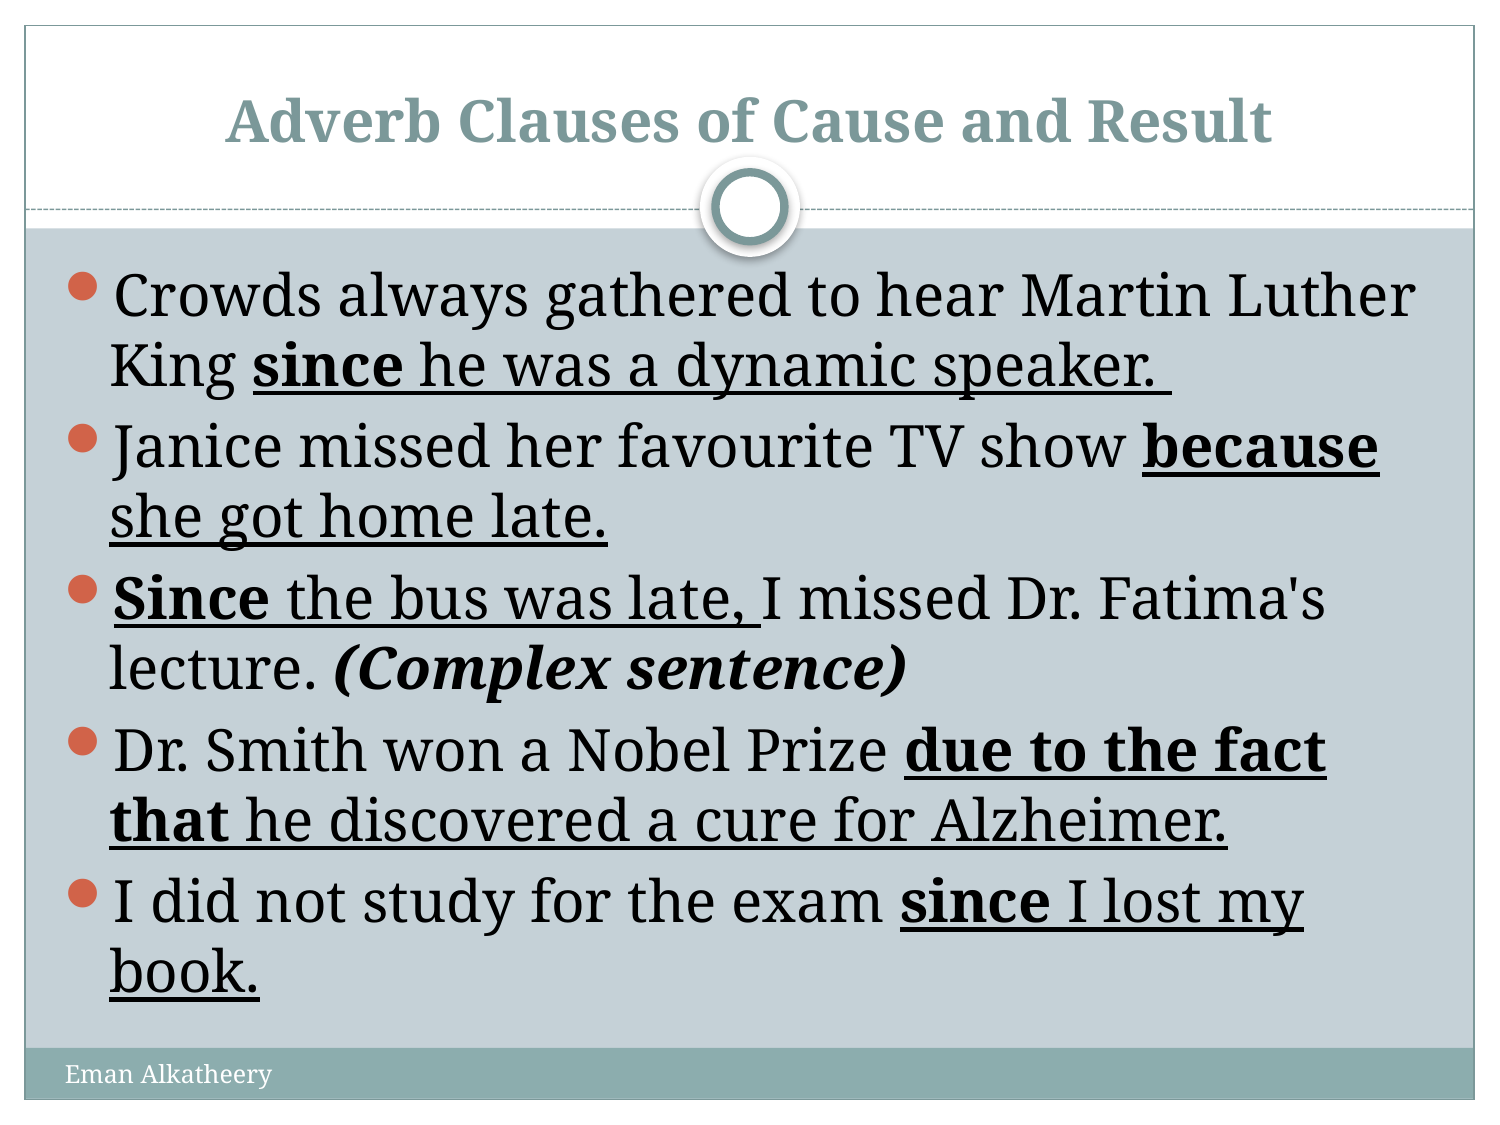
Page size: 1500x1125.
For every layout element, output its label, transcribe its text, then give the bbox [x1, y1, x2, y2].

footer Eman Alkatheery [50, 1051, 638, 1112]
title Adverb Clauses of Cause and Result [49, 37, 1450, 162]
list Crowds always gathered to hear Martin Luther King since he was a dynamic speaker. Janice missed her favourite TV show because she got home late. Since the bus was late, I missed Dr. Fatima's lecture. (Complex sentence) Dr. Smith won a Nobel Prize due to the fact that he discovered a cure for Alzheimer. I did not study for the exam since I lost my book. [49, 250, 1445, 1001]
